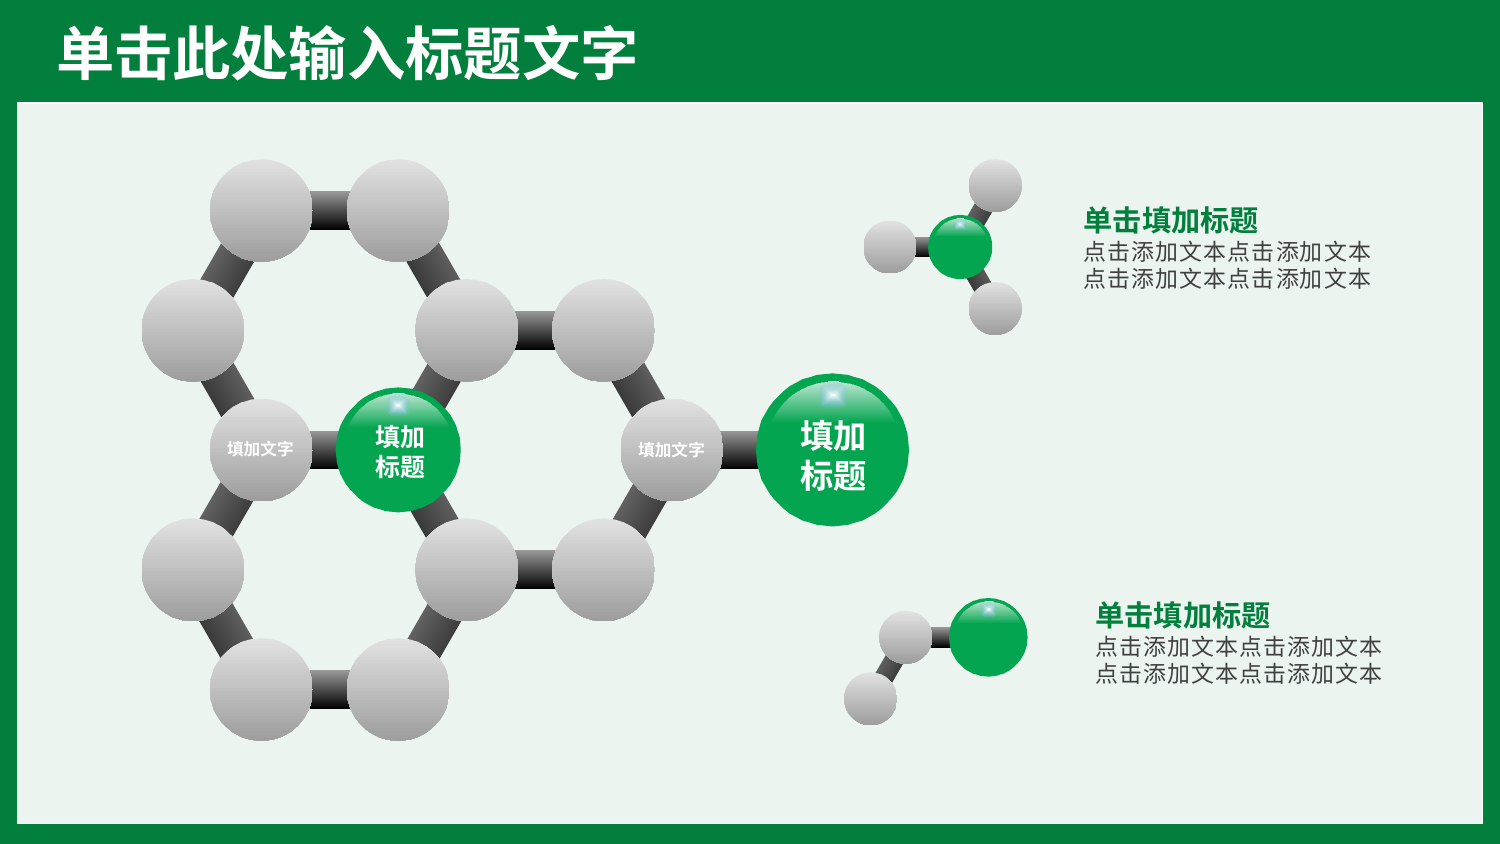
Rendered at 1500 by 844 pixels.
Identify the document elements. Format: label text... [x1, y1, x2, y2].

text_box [844, 597, 1028, 726]
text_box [141, 159, 910, 741]
text_box 单击填加标题 点击添加文本点击添加文本 点击添加文本点击添加文本 [1080, 590, 1412, 695]
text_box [863, 159, 1022, 335]
text_box 单击填加标题 点击添加文本点击添加文本 点击添加文本点击添加文本 [1068, 194, 1400, 300]
